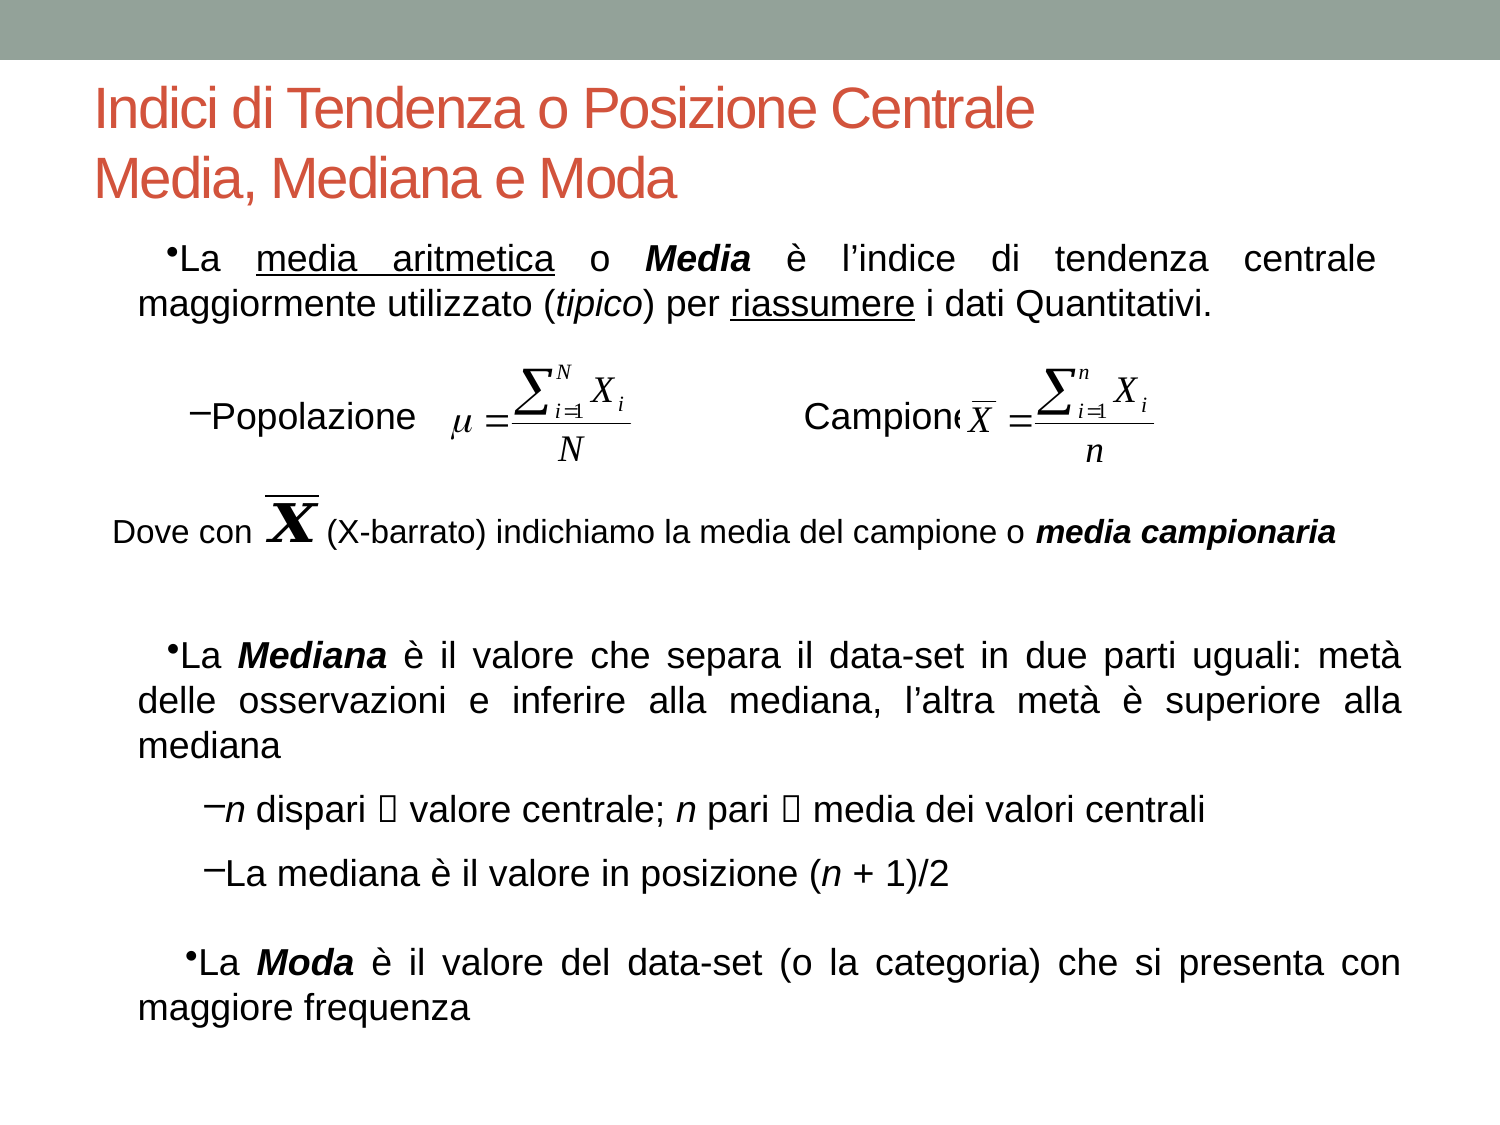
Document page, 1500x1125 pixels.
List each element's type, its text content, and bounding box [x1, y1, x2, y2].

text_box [97, 491, 1417, 559]
text_box La media aritmetica o Media è l’indice di tendenza centrale maggiormente utilizzato (tipico) per riassumere i dati Quantitativi. Popolazione : Campione: [87, 226, 1426, 445]
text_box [959, 354, 1160, 471]
title Indici di Tendenza o Posizione Centrale Media, Mediana e Moda [78, 58, 1427, 222]
text_box La Mediana è il valore che separa il data-set in due parti uguali: metà delle osservazioni e inferire alla mediana, l’altra metà è superiore alla mediana n dispari  valore centrale; n pari  media dei valori centrali La mediana è il valore in posizione (n + 1)/2 [87, 623, 1417, 902]
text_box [443, 354, 638, 471]
text_box La Moda è il valore del data-set (o la categoria) che si presenta con maggiore frequenza [87, 930, 1417, 1036]
